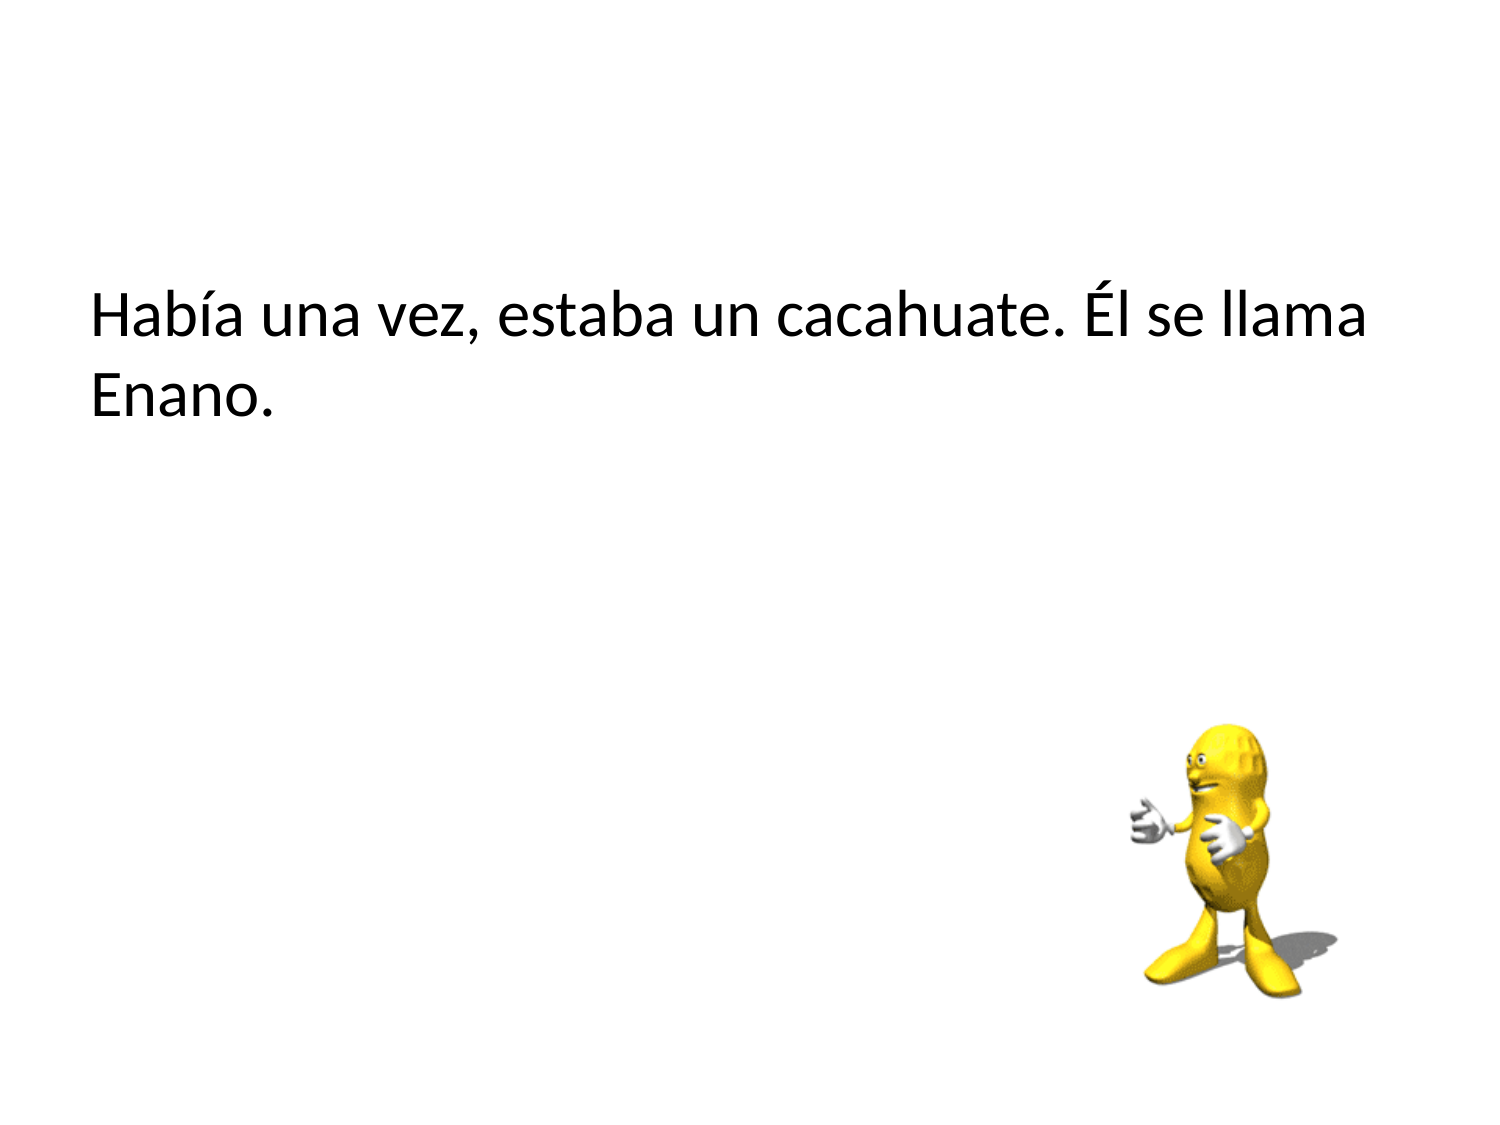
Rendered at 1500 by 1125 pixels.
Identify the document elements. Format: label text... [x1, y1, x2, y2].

list Había una vez, estaba un cacahuate. Él se llama Enano. [75, 262, 1425, 1005]
picture [1087, 699, 1401, 1013]
